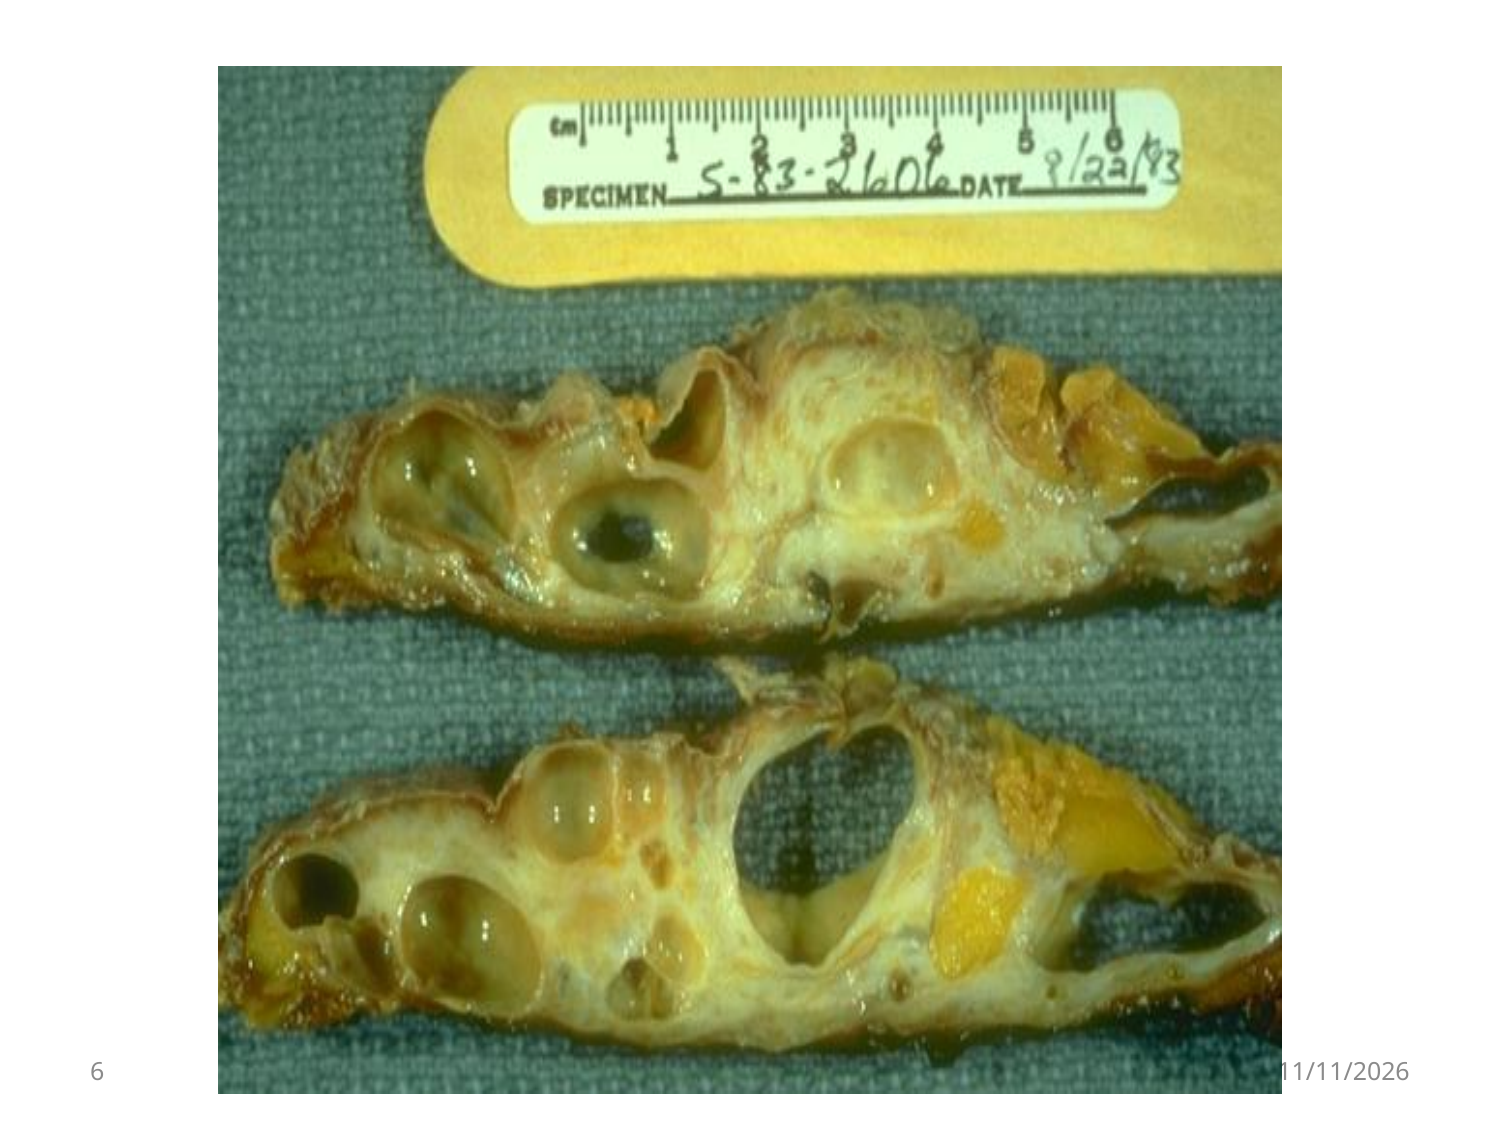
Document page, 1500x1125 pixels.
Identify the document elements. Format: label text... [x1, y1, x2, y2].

slide_number 6 [75, 1042, 220, 1103]
picture [218, 66, 1282, 1095]
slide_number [1279, 1042, 1425, 1103]
